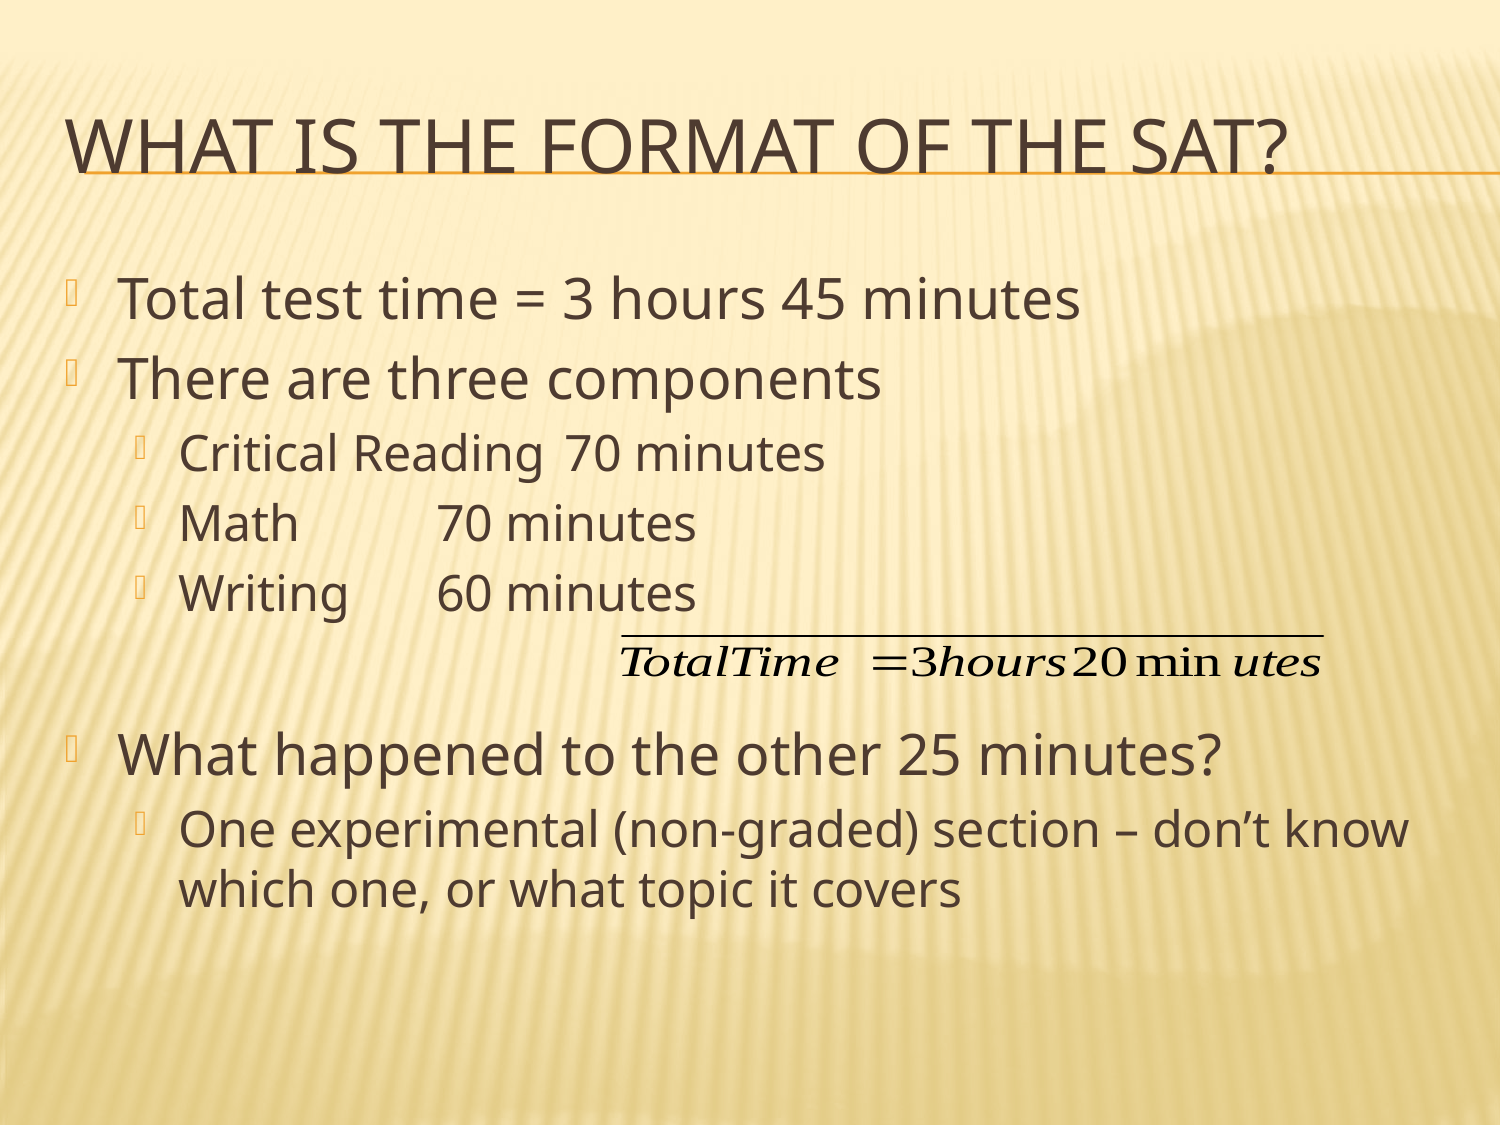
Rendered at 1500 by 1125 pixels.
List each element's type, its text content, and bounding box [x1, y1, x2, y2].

list Total test time = 3 hours 45 minutes There are three components Critical Reading 70 minutes Math 70 minutes Writing 60 minutes What happened to the other 25 minutes? One experimental (non-graded) section – don’t know which one, or what topic it covers [50, 254, 1475, 998]
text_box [612, 624, 1333, 763]
title What is the format of the sat? [50, 75, 1475, 213]
